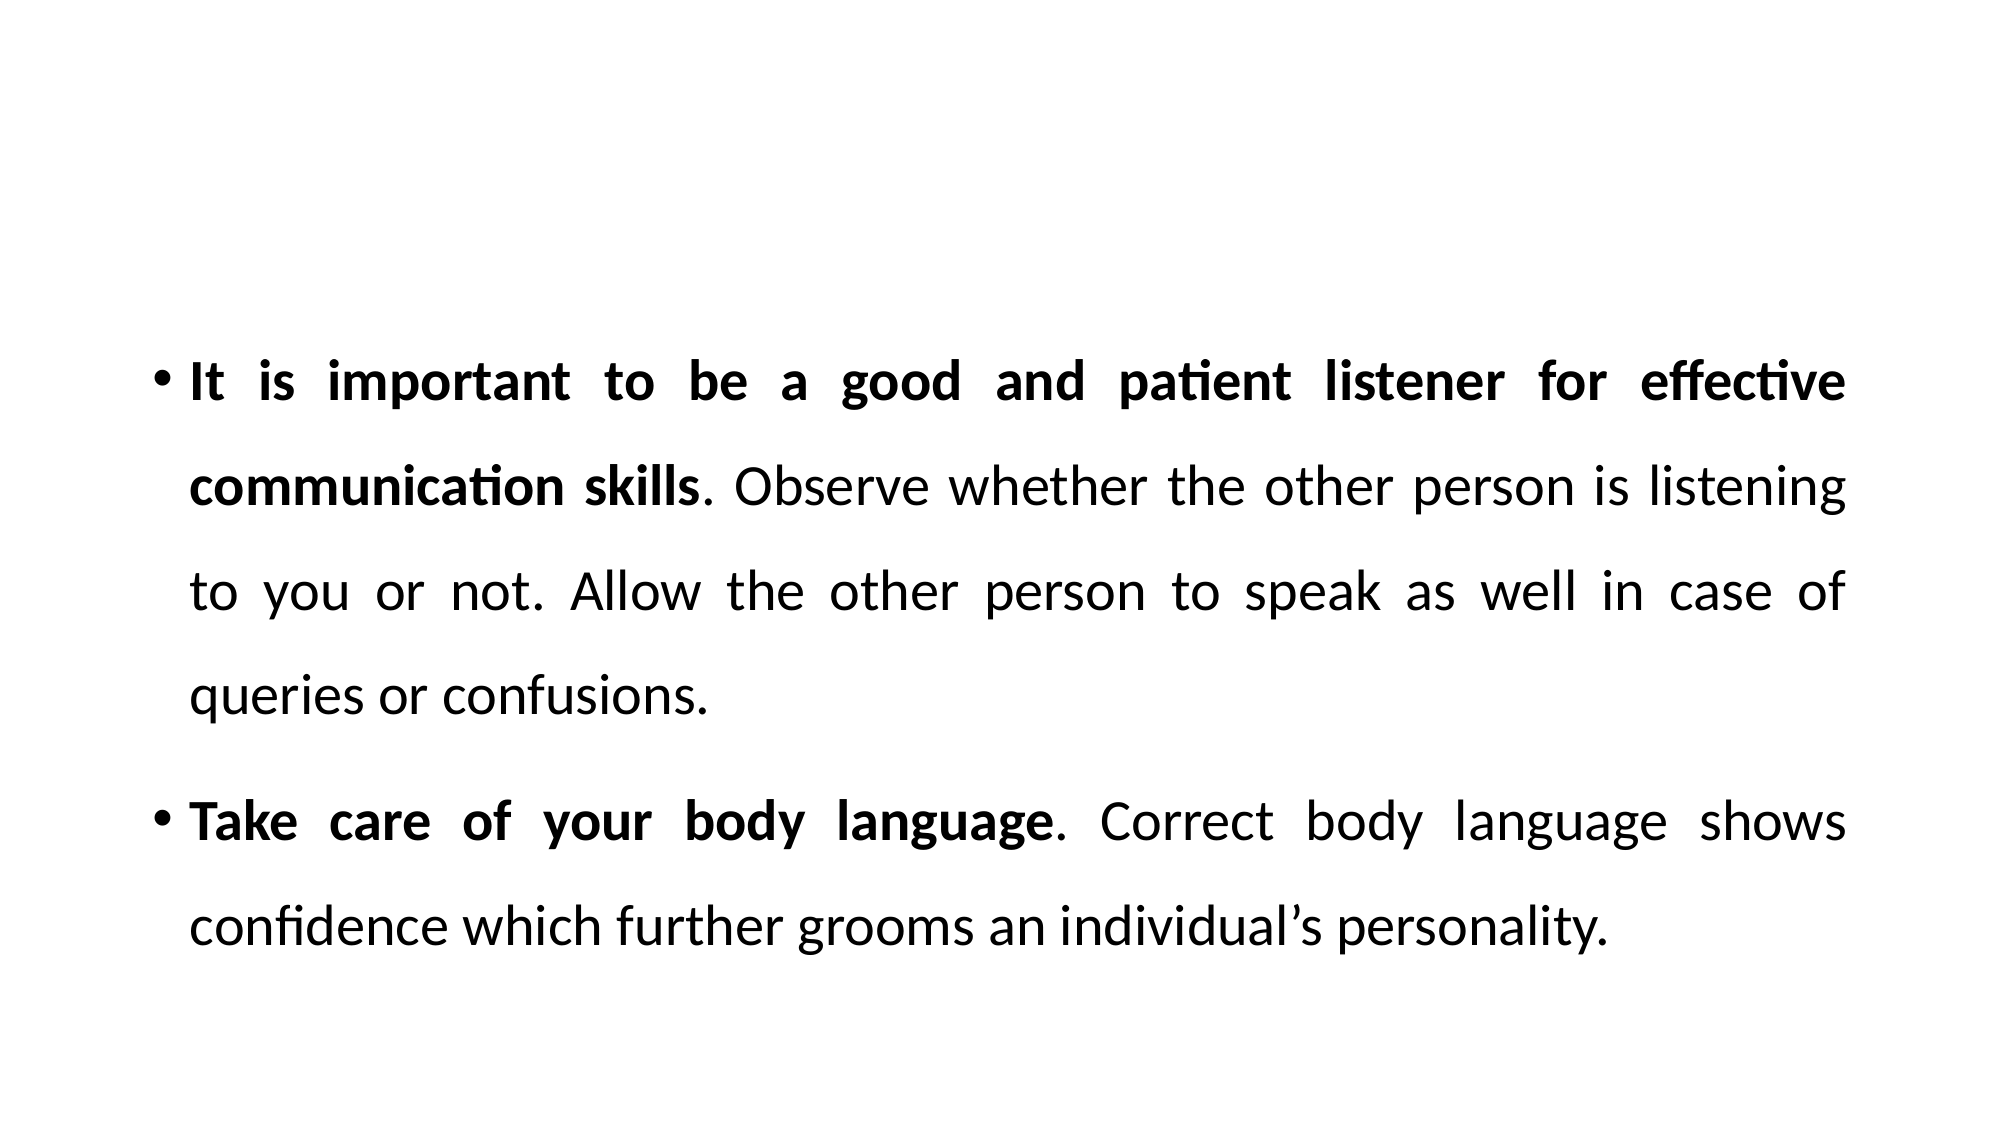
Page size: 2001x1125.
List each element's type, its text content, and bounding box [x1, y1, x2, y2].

list It is important to be a good and patient listener for effective communication skills. Observe whether the other person is listening to you or not. Allow the other person to speak as well in case of queries or confusions. Take care of your body language. Correct body language shows confidence which further grooms an individual’s personality. [137, 299, 1863, 1014]
